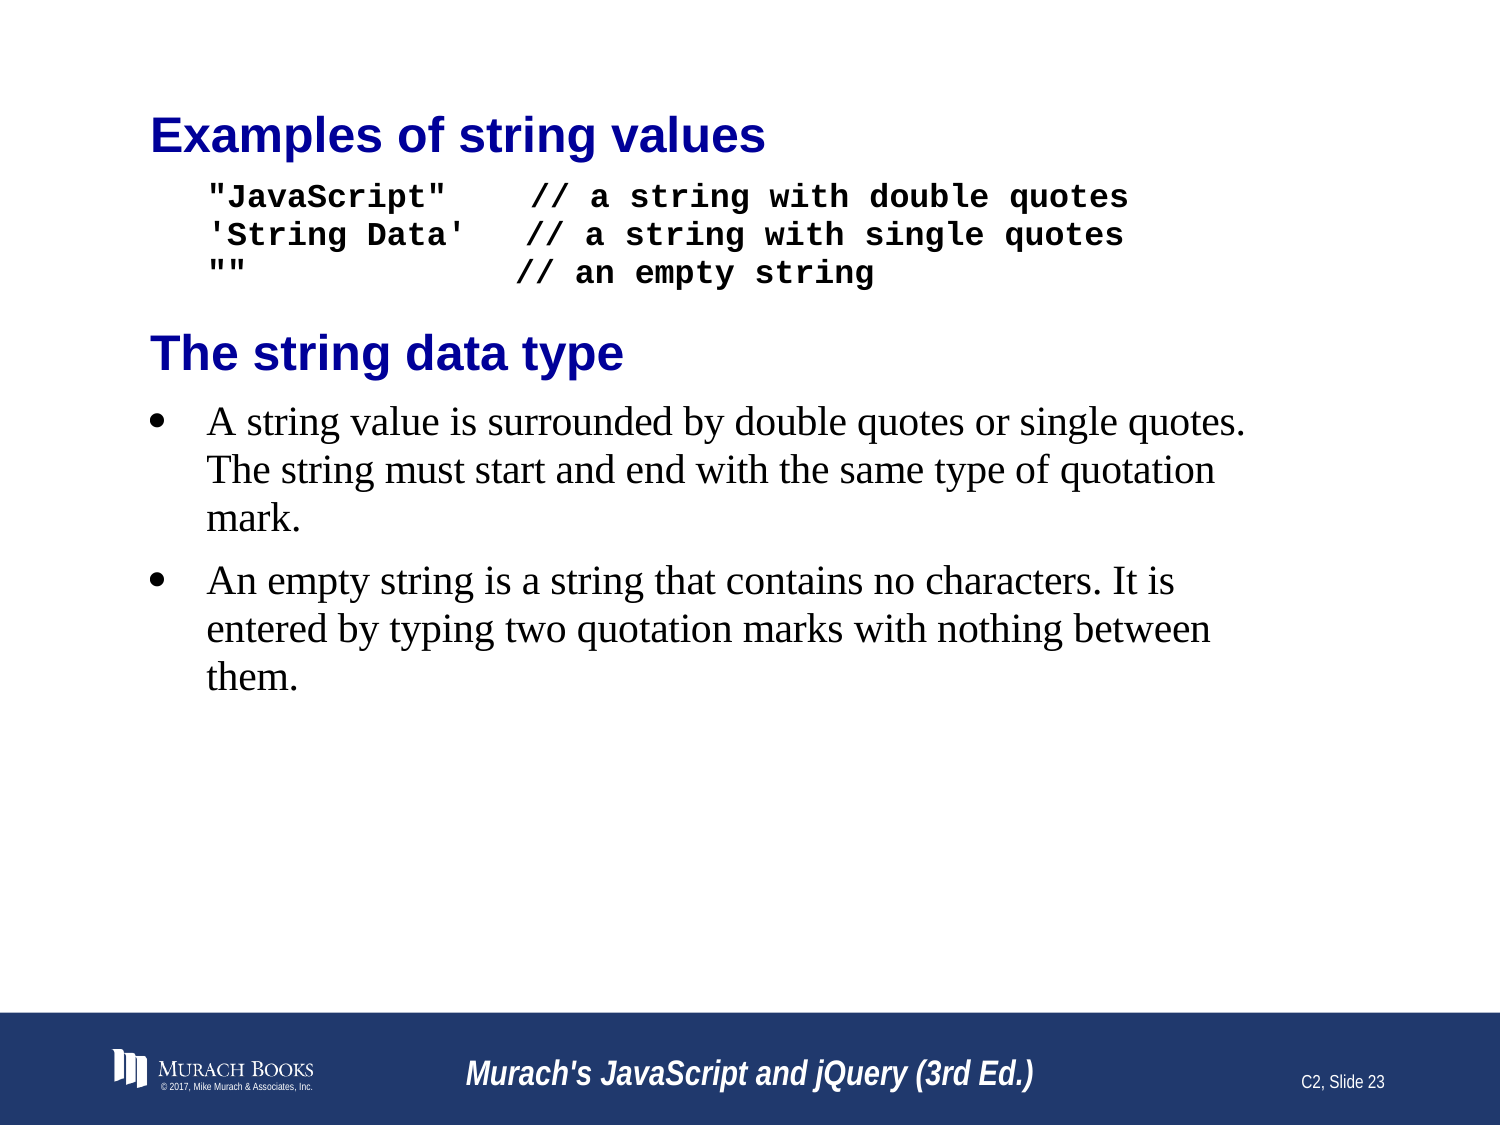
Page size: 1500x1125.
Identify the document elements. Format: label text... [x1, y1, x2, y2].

footer © 2017, Mike Murach & Associates, Inc. [12, 1025, 463, 1100]
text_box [149, 179, 1350, 713]
title Examples of string values [150, 102, 1350, 164]
slide_number C2, Slide 23 [1087, 1025, 1400, 1100]
slide_number Murach's JavaScript and jQuery (3rd Ed.) [463, 1025, 1050, 1100]
